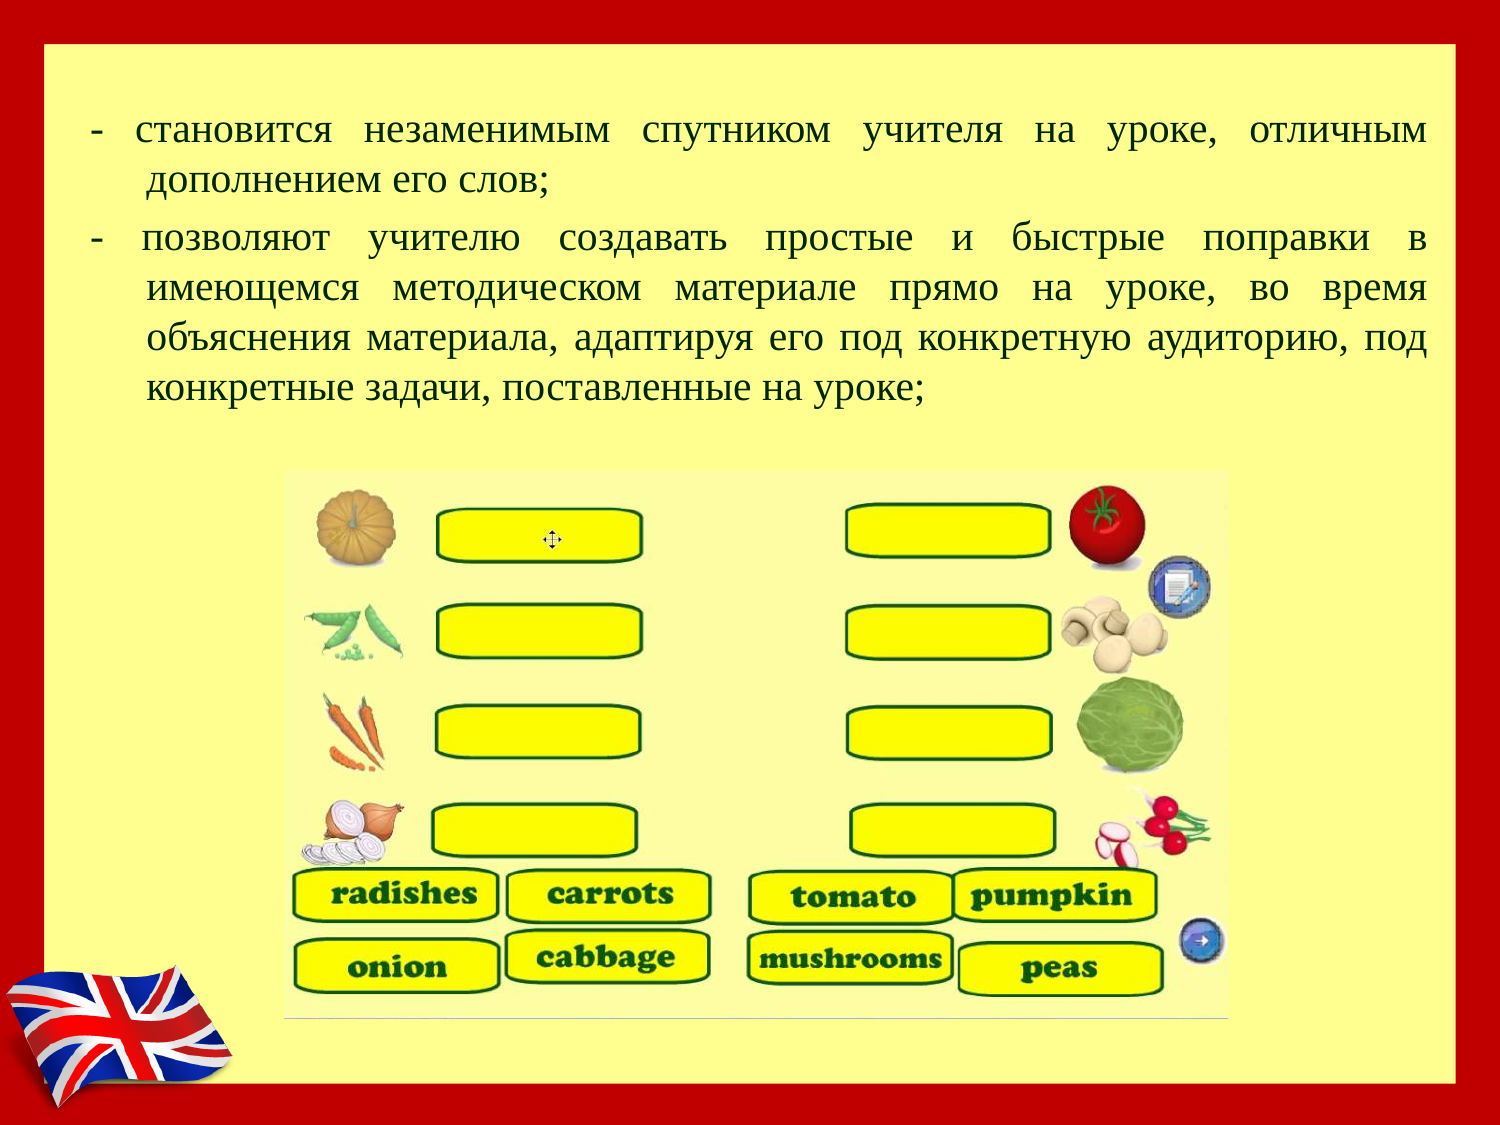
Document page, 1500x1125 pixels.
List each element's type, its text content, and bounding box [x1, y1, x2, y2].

picture [284, 470, 1229, 1019]
picture [0, 906, 237, 1125]
list - становится незаменимым спутником учителя на уроке, отличным дополнением его слов; - позволяют учителю создавать простые и быстрые поправки в имеющемся методическом материале прямо на уроке, во время объяснения материала, адаптируя его под конкретную аудиторию, под конкретные задачи, поставленные на уроке; [74, 92, 1444, 1006]
